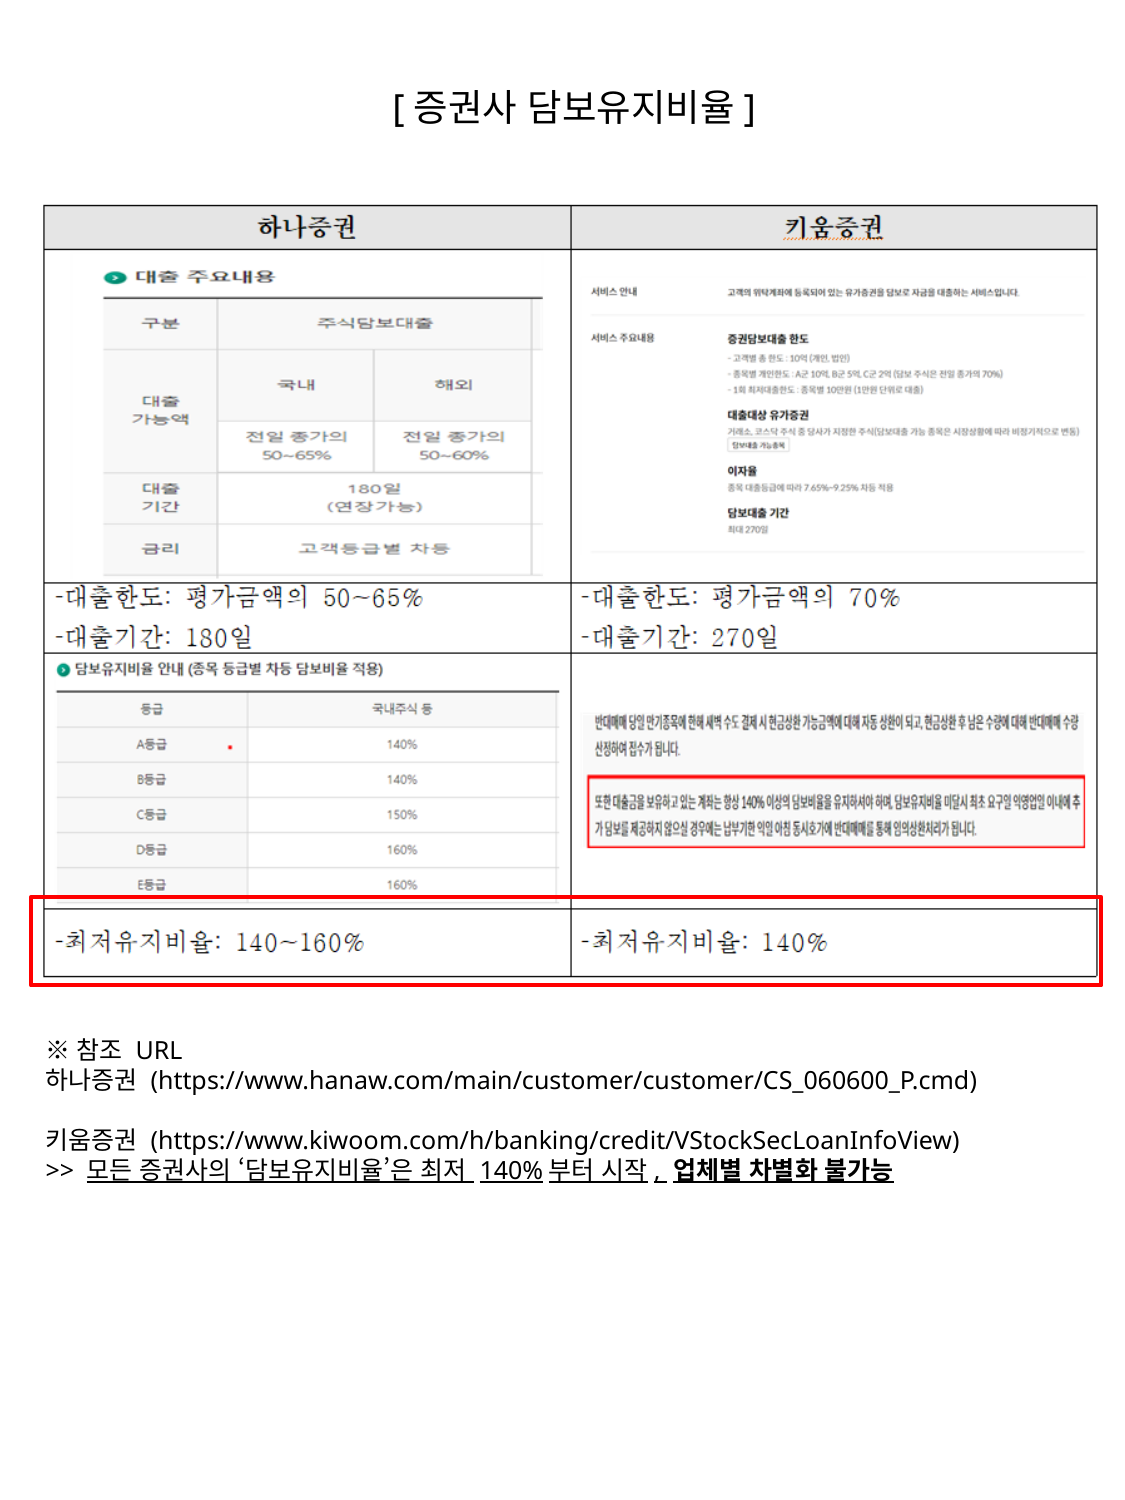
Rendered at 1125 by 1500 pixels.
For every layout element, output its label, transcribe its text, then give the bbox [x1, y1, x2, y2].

picture [30, 199, 1102, 986]
text_box ※참조 URL 하나증권 (https://www.hanaw.com/main/customer/customer/CS_060600_P.cmd) 키움증권 (https://www.kiwoom.com/h/banking/credit/VStockSecLoanInfoView) >> 모든 증권사의 ‘담보유지비율’은 최저 140%부터 시작, 업체별 차별화 불가능 [30, 1027, 1094, 1192]
text_box [증권사 담보유지비율] [278, 76, 870, 137]
